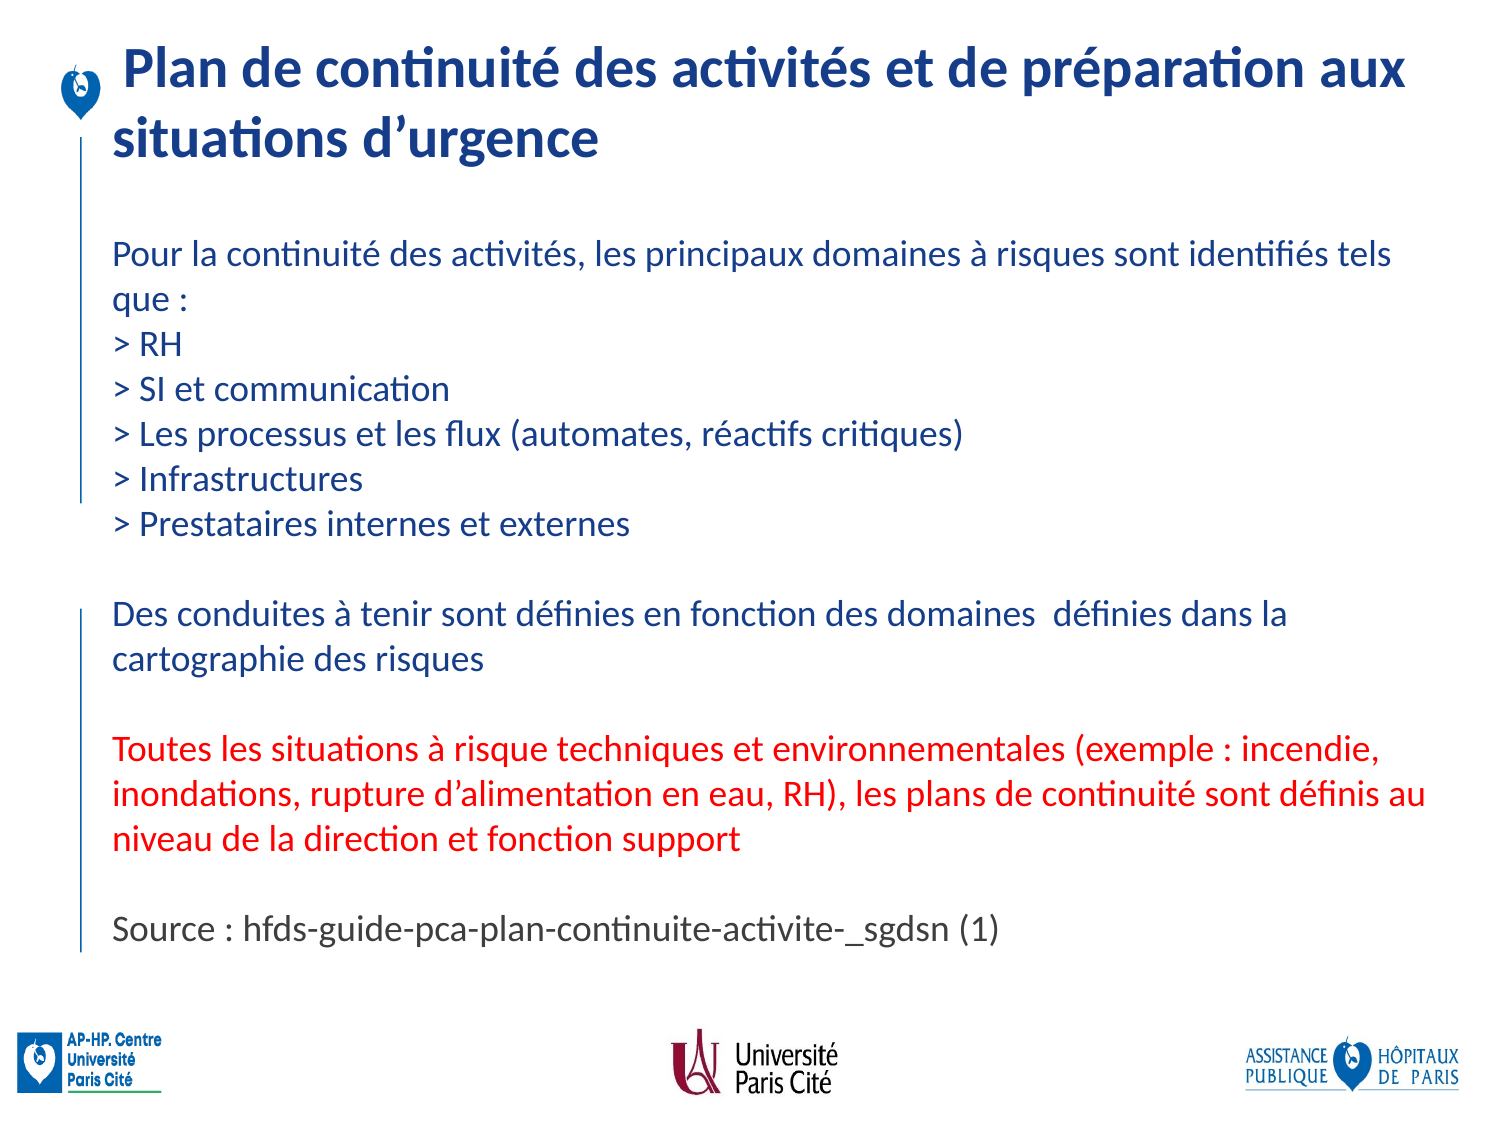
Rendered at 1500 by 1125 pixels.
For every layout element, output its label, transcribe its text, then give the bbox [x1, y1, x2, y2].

picture [1245, 1035, 1459, 1092]
title Plan de continuité des activités et de préparation aux situations d’urgence Pour la continuité des activités, les principaux domaines à risques sont identifiés tels que : > RH > SI et communication > Les processus et les flux (automates, réactifs critiques) > Infrastructures > Prestataires internes et externes Des conduites à tenir sont définies en fonction des domaines définies dans la cartographie des risques Toutes les situations à risque techniques et environnementales (exemple : incendie, inondations, rupture d’alimentation en eau, RH), les plans de continuité sont définis au niveau de la direction et fonction support Source : hfds-guide-pca-plan-continuite-activite-_sgdsn (1) [112, 29, 1459, 1019]
picture [666, 1024, 839, 1103]
picture [16, 1031, 162, 1094]
picture [58, 62, 103, 122]
